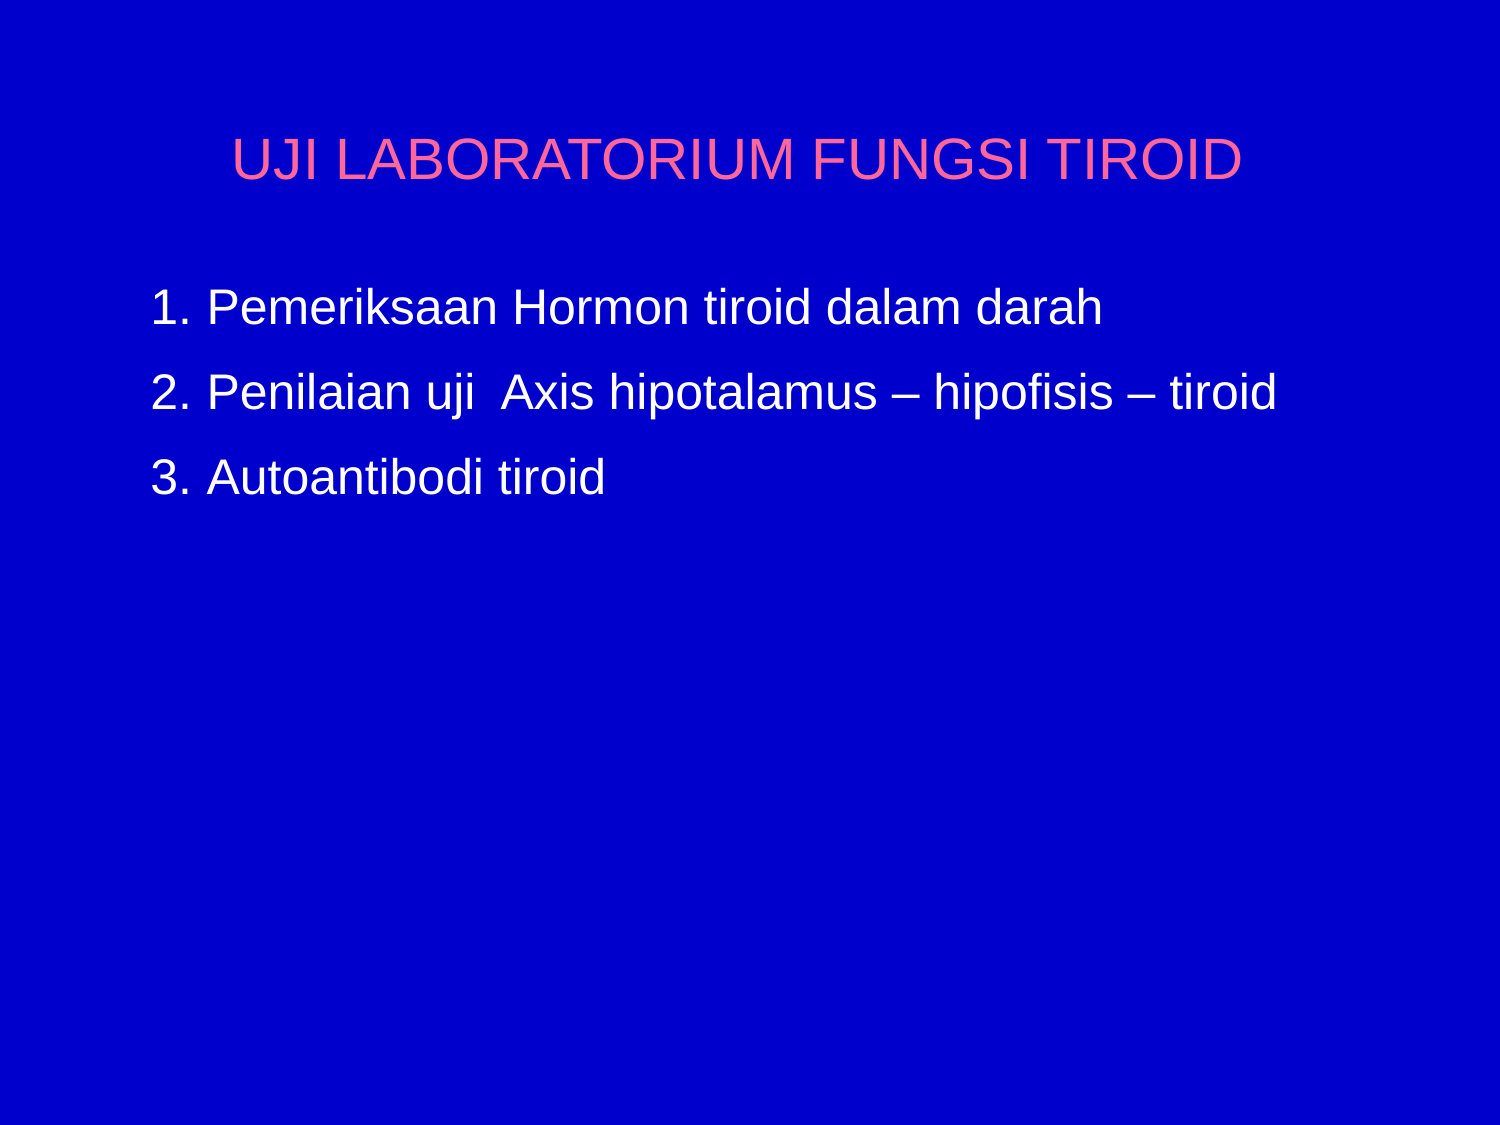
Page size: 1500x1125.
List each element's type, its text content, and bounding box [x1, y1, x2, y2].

text_box UJI LABORATORIUM FUNGSI TIROID [159, 113, 1317, 199]
text_box Pemeriksaan Hormon tiroid dalam darah Penilaian uji Axis hipotalamus – hipofisis – tiroid Autoantibodi tiroid [135, 267, 1424, 512]
